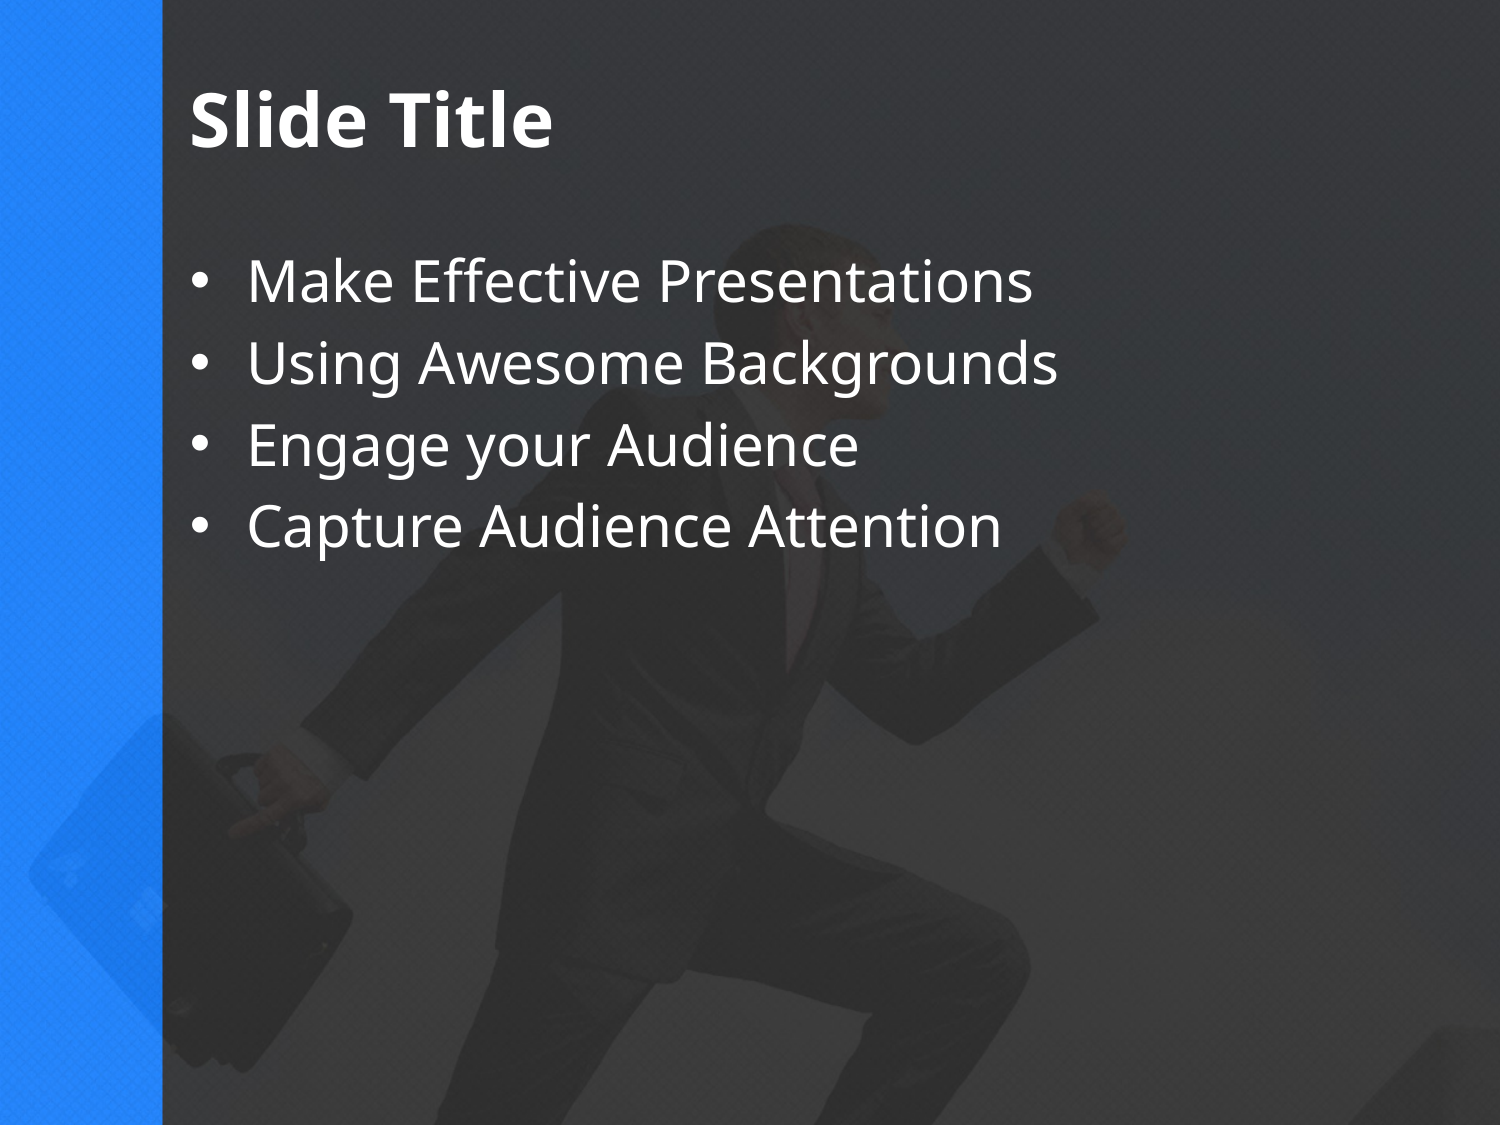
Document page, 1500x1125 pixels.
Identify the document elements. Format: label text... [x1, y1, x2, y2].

title Slide Title [174, 24, 1463, 212]
list Make Effective Presentations Using Awesome Backgrounds Engage your Audience Capture Audience Attention [174, 236, 1462, 1100]
picture [0, 0, 1500, 1125]
